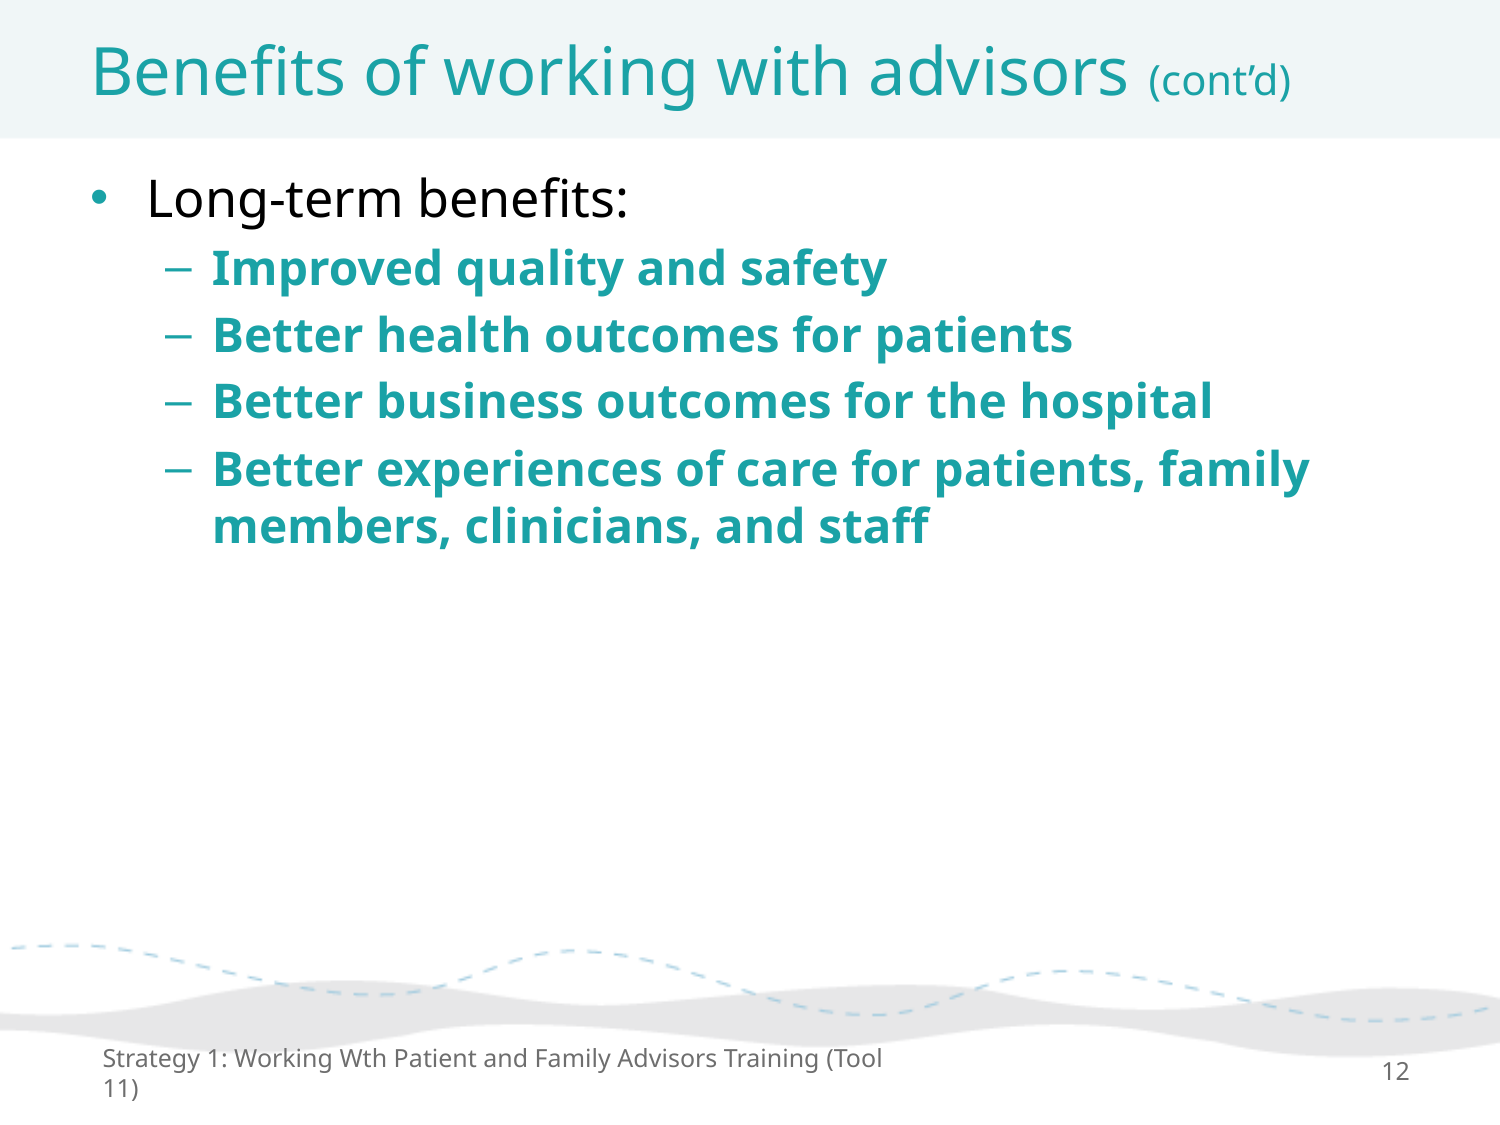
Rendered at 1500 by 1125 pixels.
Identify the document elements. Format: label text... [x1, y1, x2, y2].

title Benefits of working with advisors (cont’d) [75, 0, 1425, 138]
list Long-term benefits: Improved quality and safety Better health outcomes for patients Better business outcomes for the hospital Better experiences of care for patients, family members, clinicians, and staff [75, 157, 1425, 900]
slide_number 12 [1074, 1042, 1425, 1103]
picture [0, 0, 1500, 1125]
footer Strategy 1: Working Wth Patient and Family Advisors Training (Tool 11) [87, 1042, 925, 1103]
